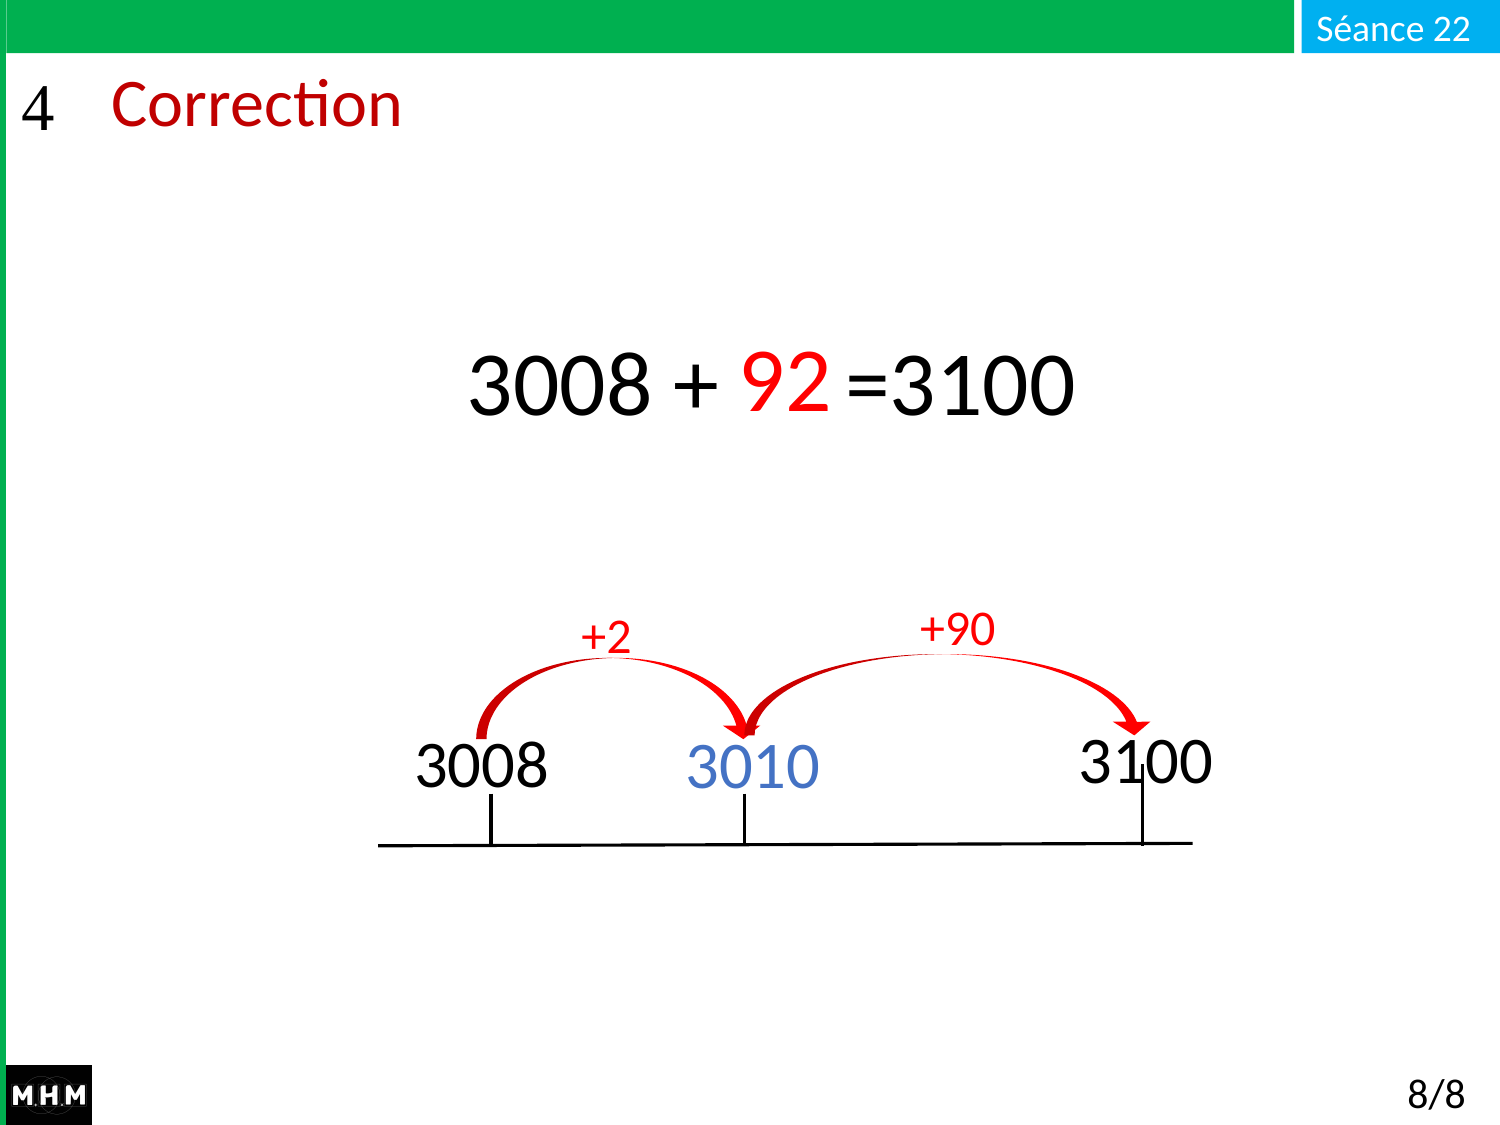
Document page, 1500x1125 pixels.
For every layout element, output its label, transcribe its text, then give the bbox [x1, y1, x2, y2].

text_box [653, 659, 741, 709]
text_box 3008 + … =3100 [413, 316, 1110, 442]
text_box [1019, 659, 1131, 709]
text_box [484, 662, 560, 709]
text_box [378, 709, 1246, 847]
title Correction [96, 60, 1391, 150]
picture [6, 1065, 92, 1125]
text_box +2 [560, 595, 653, 671]
list 8/8 [1373, 1064, 1500, 1125]
text_box +90 [892, 587, 1023, 663]
text_box [753, 655, 892, 709]
text_box 92 [721, 312, 850, 438]
